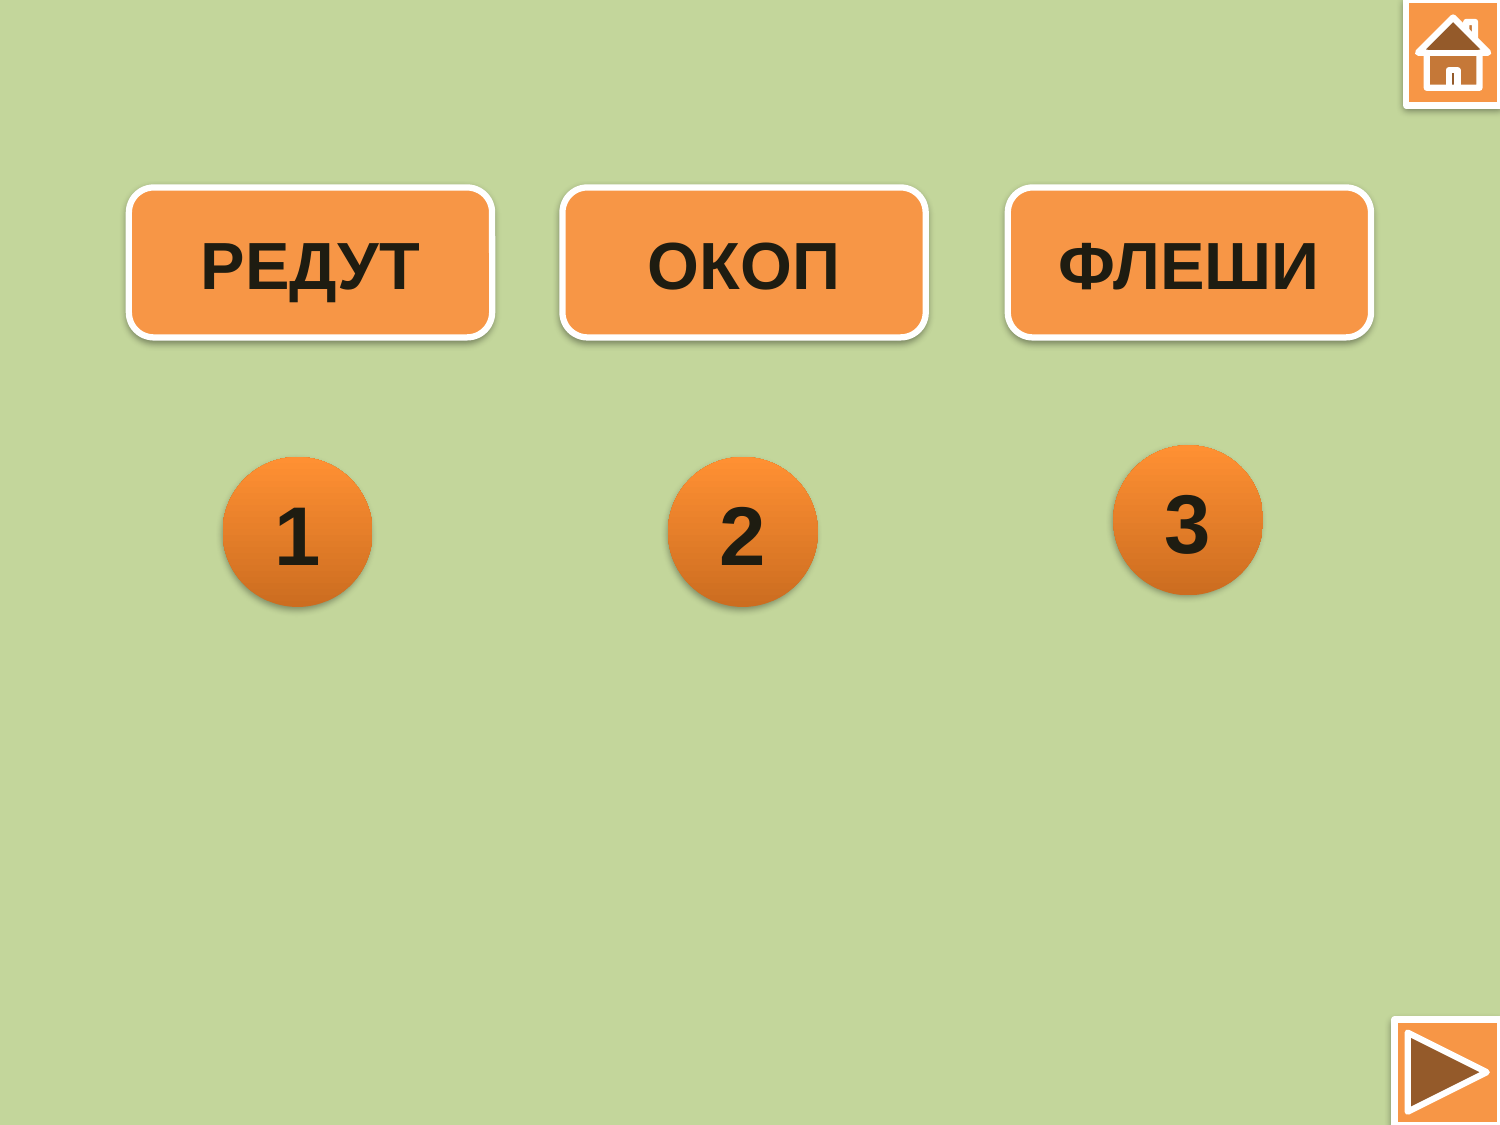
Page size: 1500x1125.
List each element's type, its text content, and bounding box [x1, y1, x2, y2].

text_box 3 [1113, 445, 1264, 596]
text_box 2 [667, 456, 818, 607]
text_box [1391, 1016, 1500, 1125]
text_box ФЛЕШИ [1004, 184, 1375, 341]
text_box РЕДУТ [125, 184, 496, 341]
text_box 1 [222, 456, 373, 607]
text_box ОКОП [559, 184, 929, 341]
text_box [1403, 0, 1500, 109]
